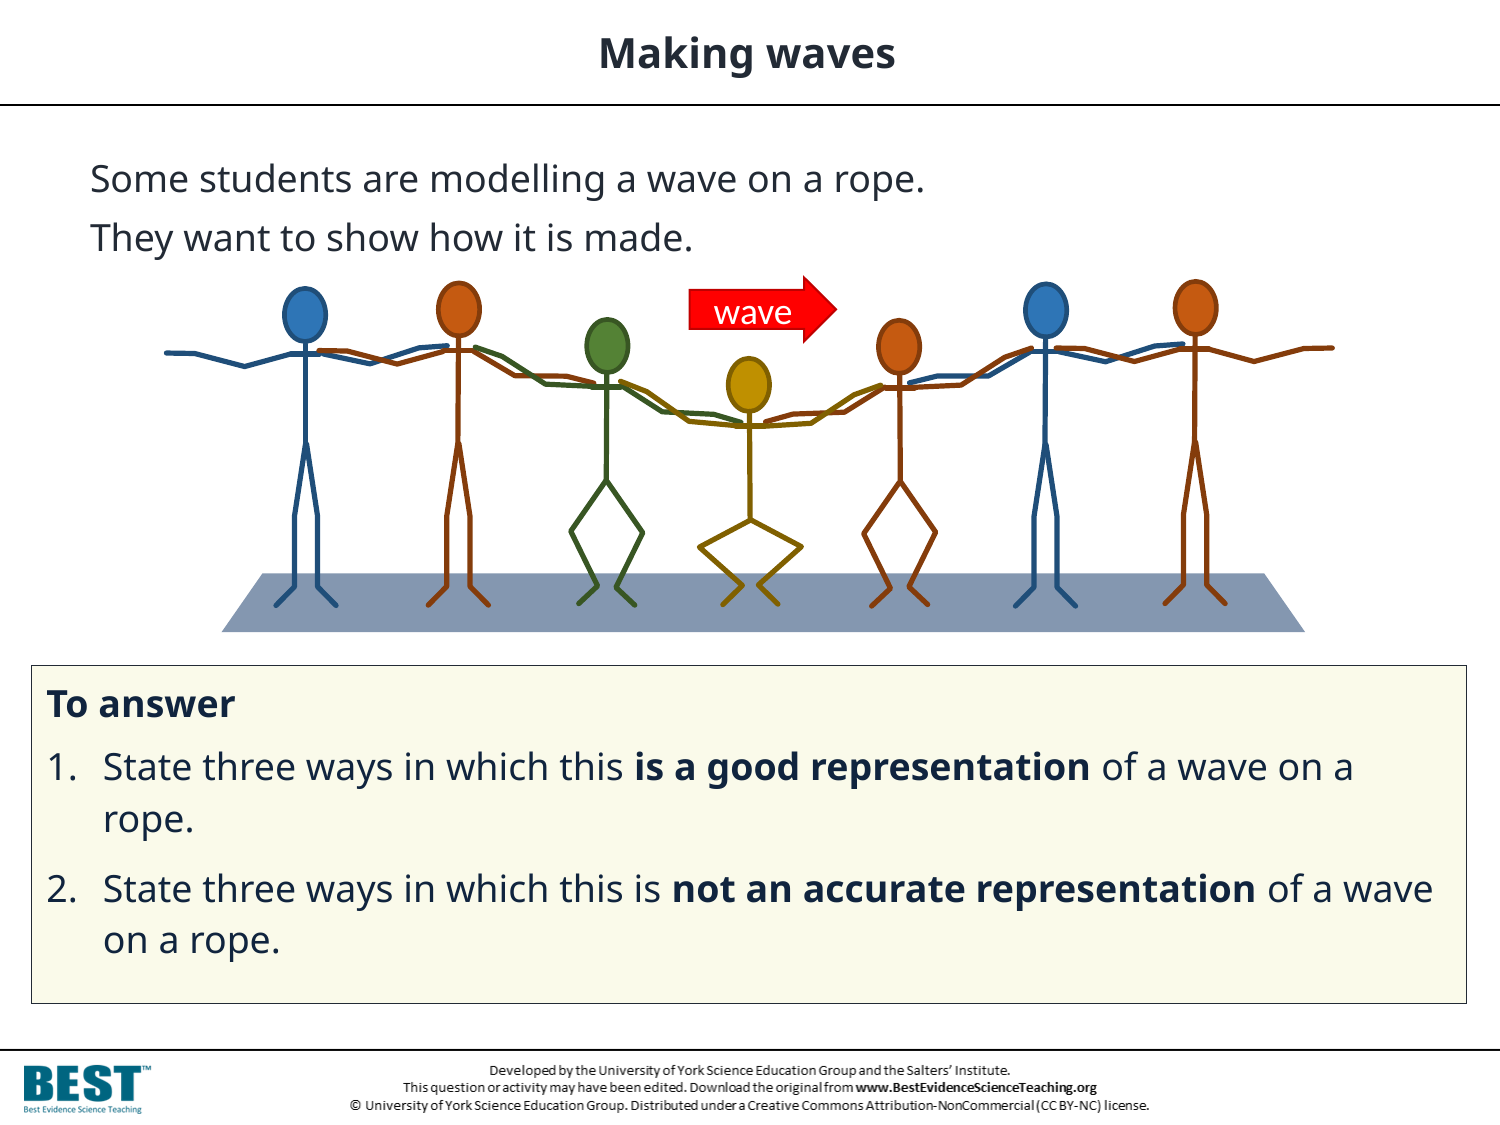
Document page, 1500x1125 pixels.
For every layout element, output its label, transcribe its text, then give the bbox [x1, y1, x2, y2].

text_box Making waves [23, 4, 1471, 99]
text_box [166, 281, 1333, 633]
picture [0, 104, 1500, 1124]
